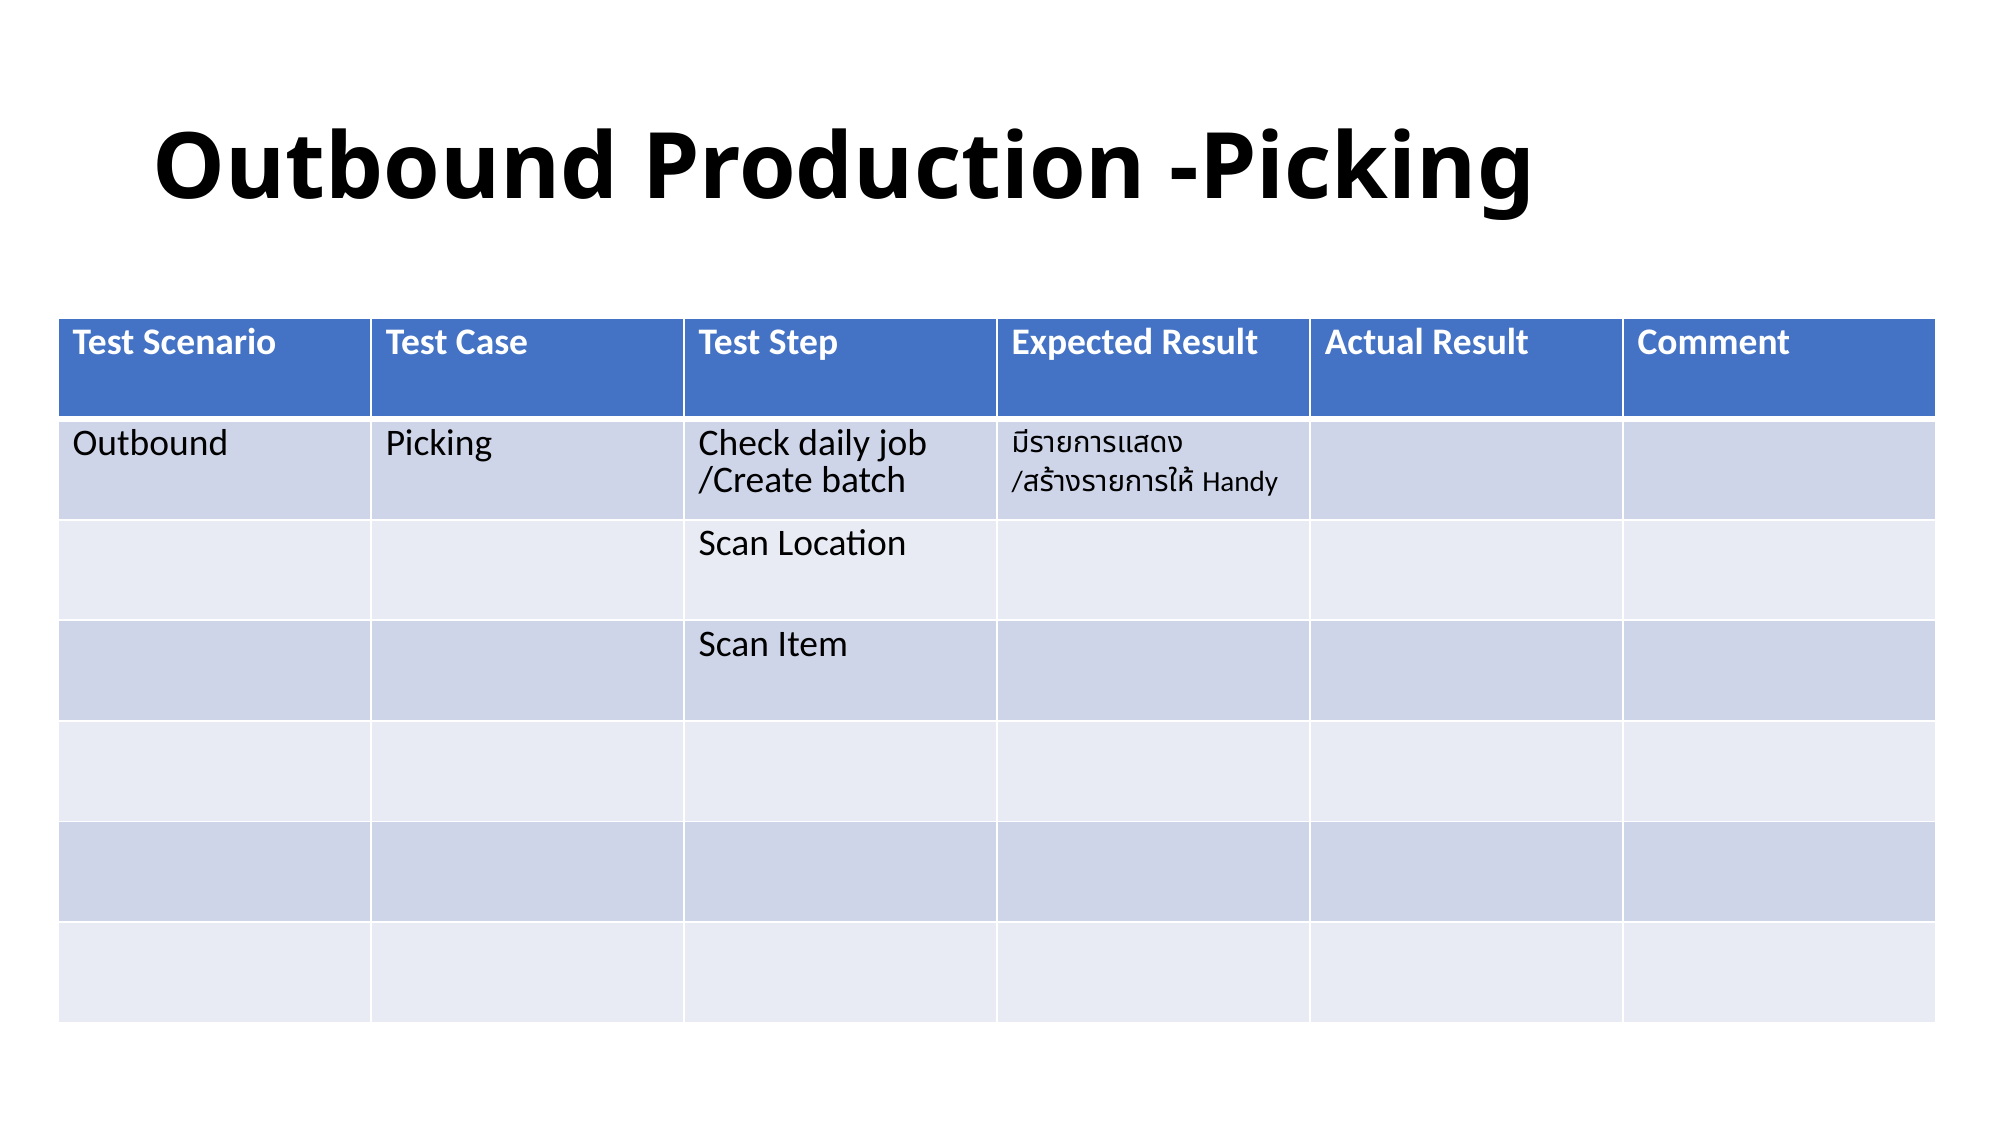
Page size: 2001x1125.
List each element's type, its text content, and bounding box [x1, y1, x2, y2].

table_cell [1311, 621, 1622, 720]
table_cell [1311, 422, 1622, 519]
table_cell [1624, 621, 1935, 720]
table_cell [59, 621, 370, 720]
table_cell [59, 923, 370, 1022]
table_header Comment [1624, 319, 1935, 416]
table_cell [372, 923, 683, 1022]
table_cell [1311, 822, 1622, 921]
table_cell [372, 621, 683, 720]
table_cell Outbound [59, 422, 370, 519]
table_cell [1311, 521, 1622, 619]
table_cell [1311, 722, 1622, 821]
table_cell [685, 822, 996, 921]
table_cell Scan Item [685, 621, 996, 720]
table_header Test Scenario [59, 319, 370, 416]
table_cell [998, 521, 1309, 619]
table_header Test Case [372, 319, 683, 416]
table_cell [59, 521, 370, 619]
table_cell [372, 822, 683, 921]
table_cell [372, 521, 683, 619]
table_cell [1624, 923, 1935, 1022]
table_cell มีรายการแสดง /สร้างรายการให้ Handy [998, 422, 1309, 519]
table_cell [998, 621, 1309, 720]
table_cell [59, 722, 370, 821]
table_cell Check daily job /Create batch [685, 422, 996, 519]
table_cell [998, 822, 1309, 921]
table_cell [1624, 822, 1935, 921]
table_cell [998, 923, 1309, 1022]
table_cell Scan Location [685, 521, 996, 619]
table_cell [372, 722, 683, 821]
table_cell [685, 923, 996, 1022]
table_cell Picking [372, 422, 683, 519]
table_header Actual Result [1311, 319, 1622, 416]
table_header Expected Result [998, 319, 1309, 416]
table_cell [1624, 722, 1935, 821]
table_header Test Step [685, 319, 996, 416]
table_cell [1624, 422, 1935, 519]
title Outbound Production -Picking [137, 59, 1863, 278]
table_cell [1311, 923, 1622, 1022]
table_cell [59, 822, 370, 921]
table_cell [1624, 521, 1935, 619]
table_cell [998, 722, 1309, 821]
table_cell [685, 722, 996, 821]
